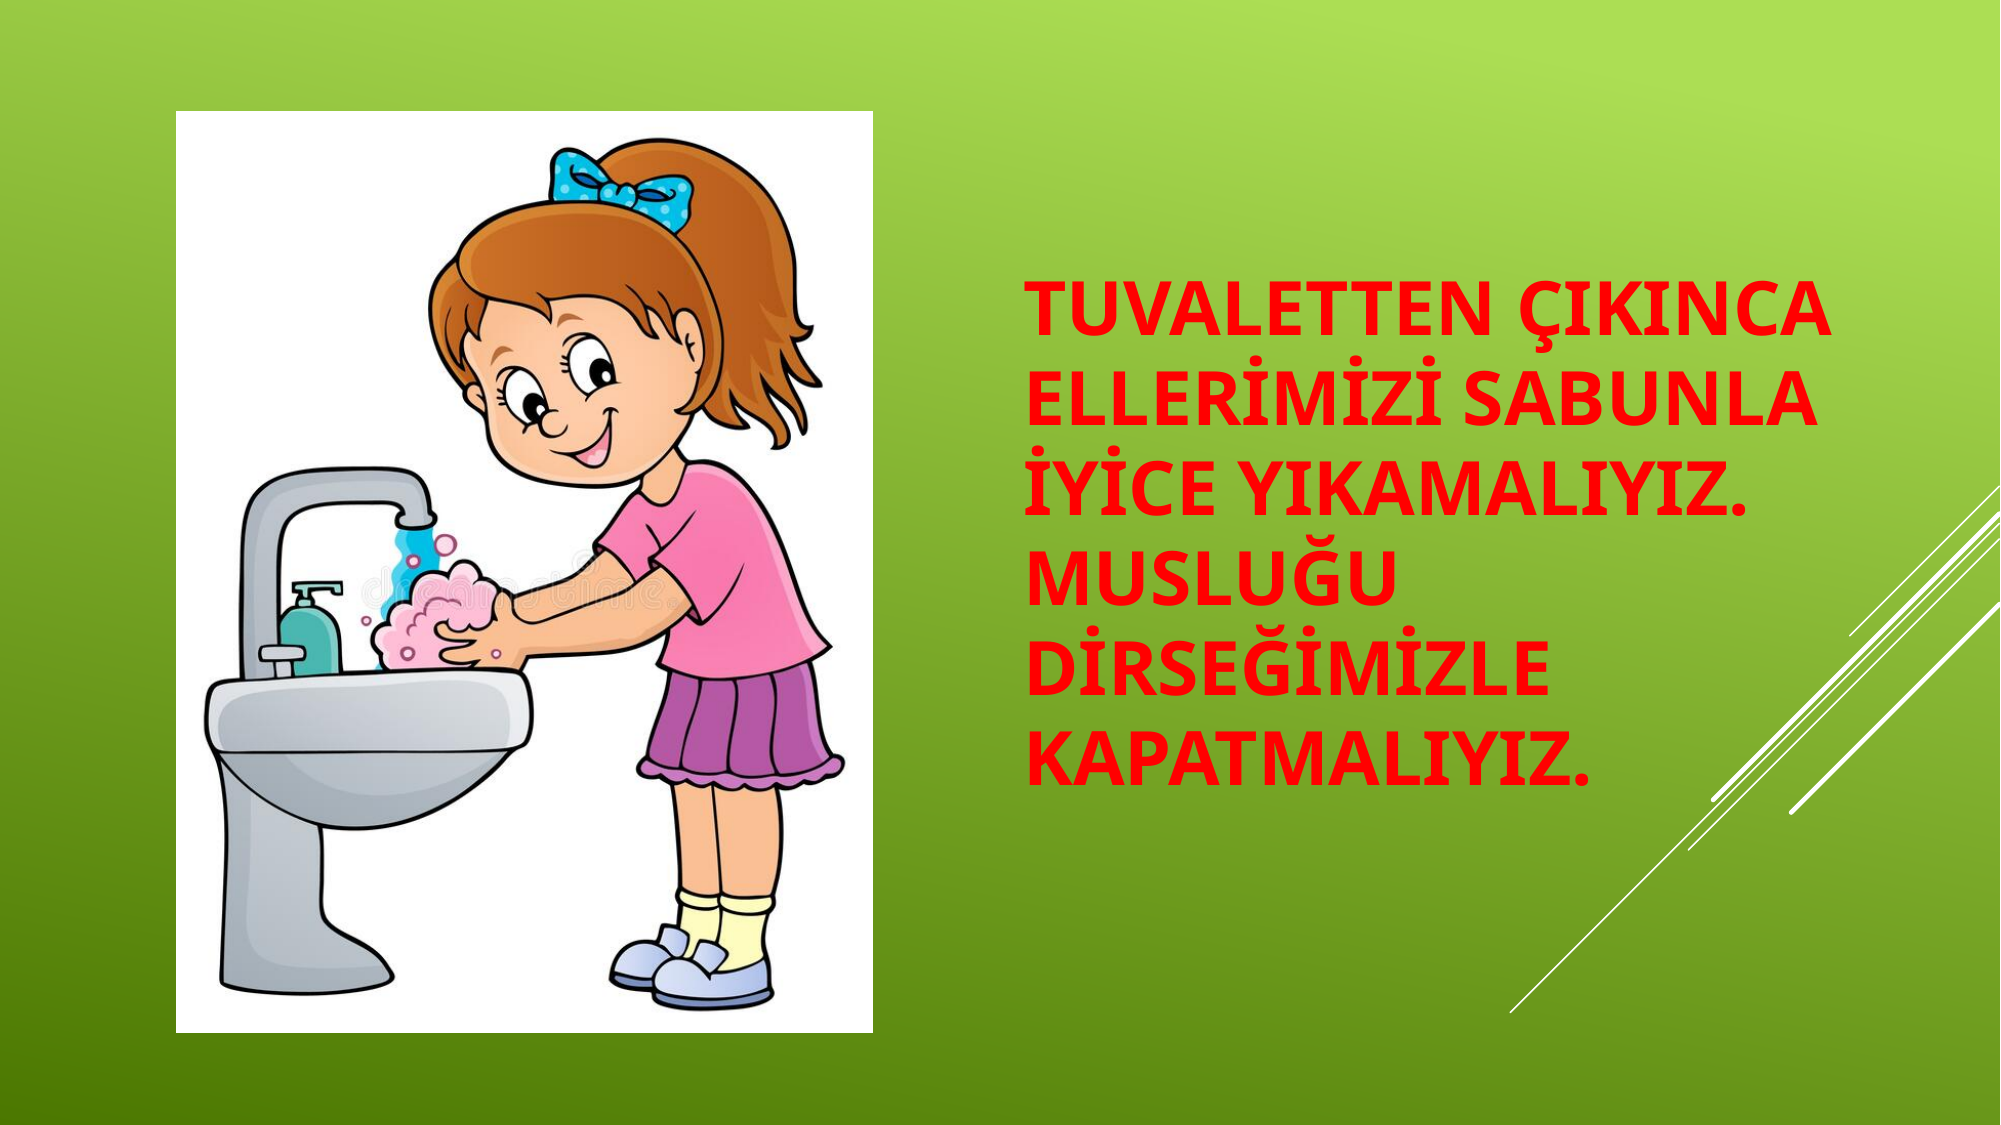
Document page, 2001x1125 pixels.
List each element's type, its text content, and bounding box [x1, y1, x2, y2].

picture [176, 111, 873, 1033]
title Tuvaletten çıkınca ellerimizi sabunla iyice yıkamalıyız. Musluğu dirseğimizle kapatmalıyız. [1008, 111, 1920, 949]
